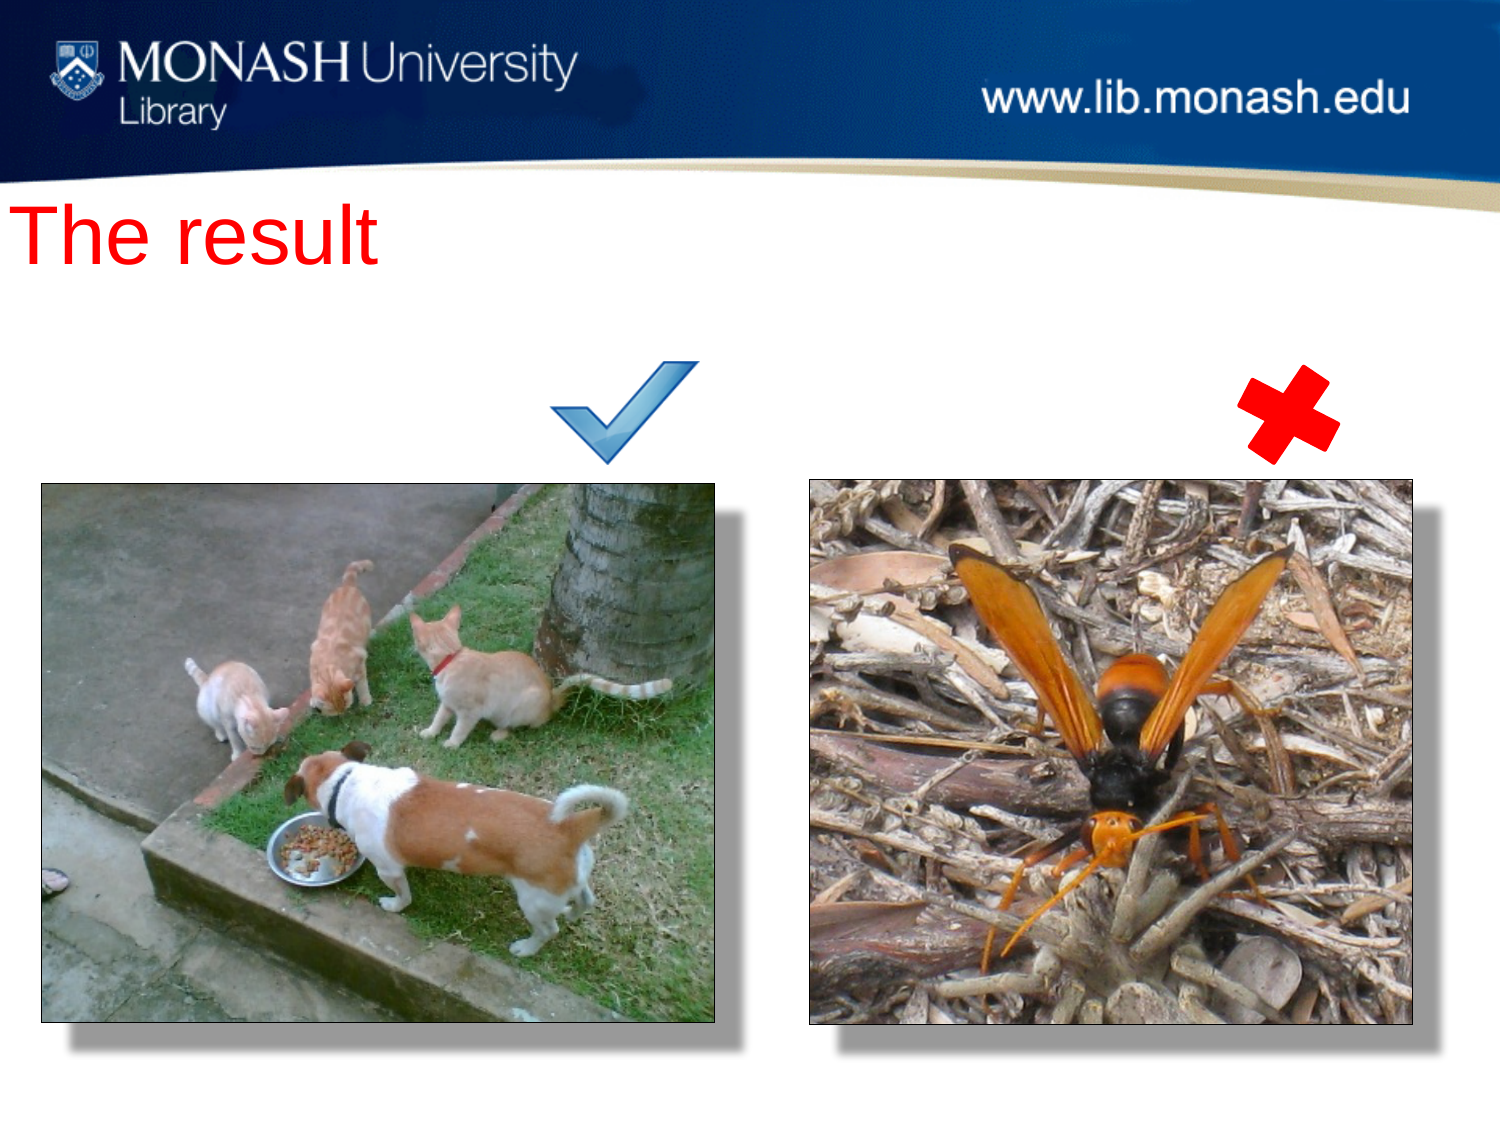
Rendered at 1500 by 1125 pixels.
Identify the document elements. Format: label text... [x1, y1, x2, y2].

picture [0, 0, 1500, 1125]
text_box [1237, 364, 1341, 465]
title The result [0, 136, 1345, 325]
